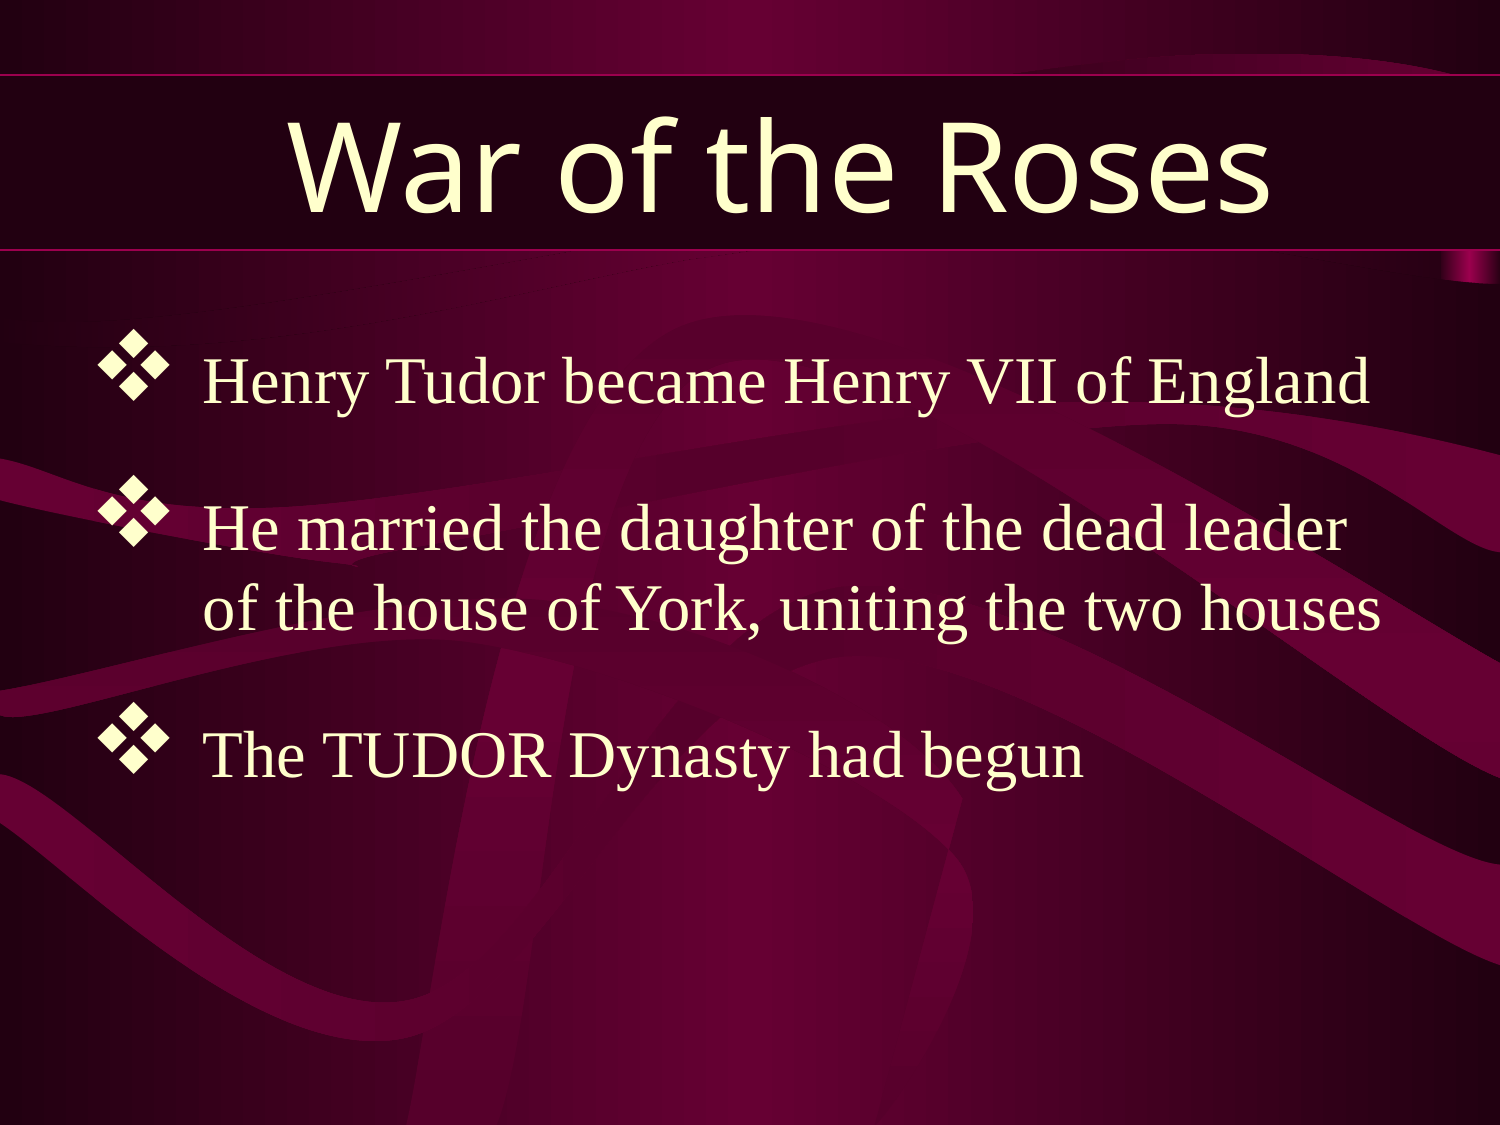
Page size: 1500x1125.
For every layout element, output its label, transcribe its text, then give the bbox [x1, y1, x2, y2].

text_box Henry Tudor became Henry VII of England He married the daughter of the dead leader of the house of York, uniting the two houses The TUDOR Dynasty had begun [74, 249, 1425, 798]
text_box War of the Roses [0, 75, 1500, 250]
